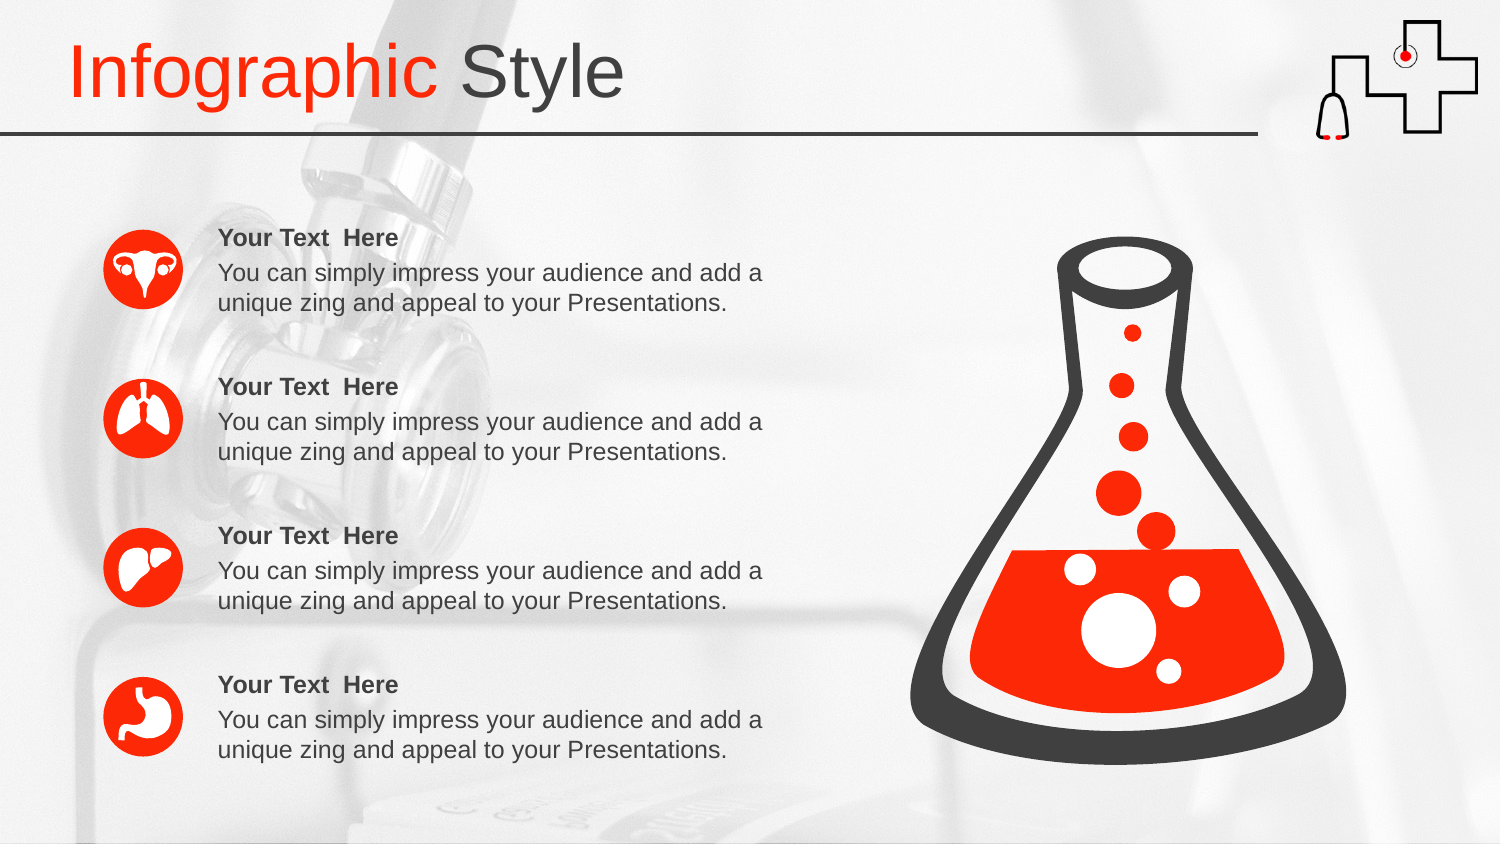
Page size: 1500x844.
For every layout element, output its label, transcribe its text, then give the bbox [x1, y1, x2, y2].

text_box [1063, 553, 1201, 685]
text_box [101, 227, 186, 312]
picture [1316, 20, 1478, 140]
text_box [202, 362, 786, 475]
text_box [101, 376, 186, 461]
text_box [202, 660, 786, 773]
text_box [202, 511, 786, 624]
text_box [116, 545, 174, 594]
text_box [111, 248, 179, 301]
text_box [114, 379, 172, 437]
text_box [908, 560, 1349, 767]
text_box [116, 685, 174, 743]
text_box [969, 323, 1285, 714]
text_box [101, 674, 186, 759]
text_box [1055, 234, 1195, 302]
text_box [101, 525, 186, 610]
text_box [1055, 274, 1195, 322]
list Infographic Style [53, 20, 1258, 115]
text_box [202, 213, 786, 326]
